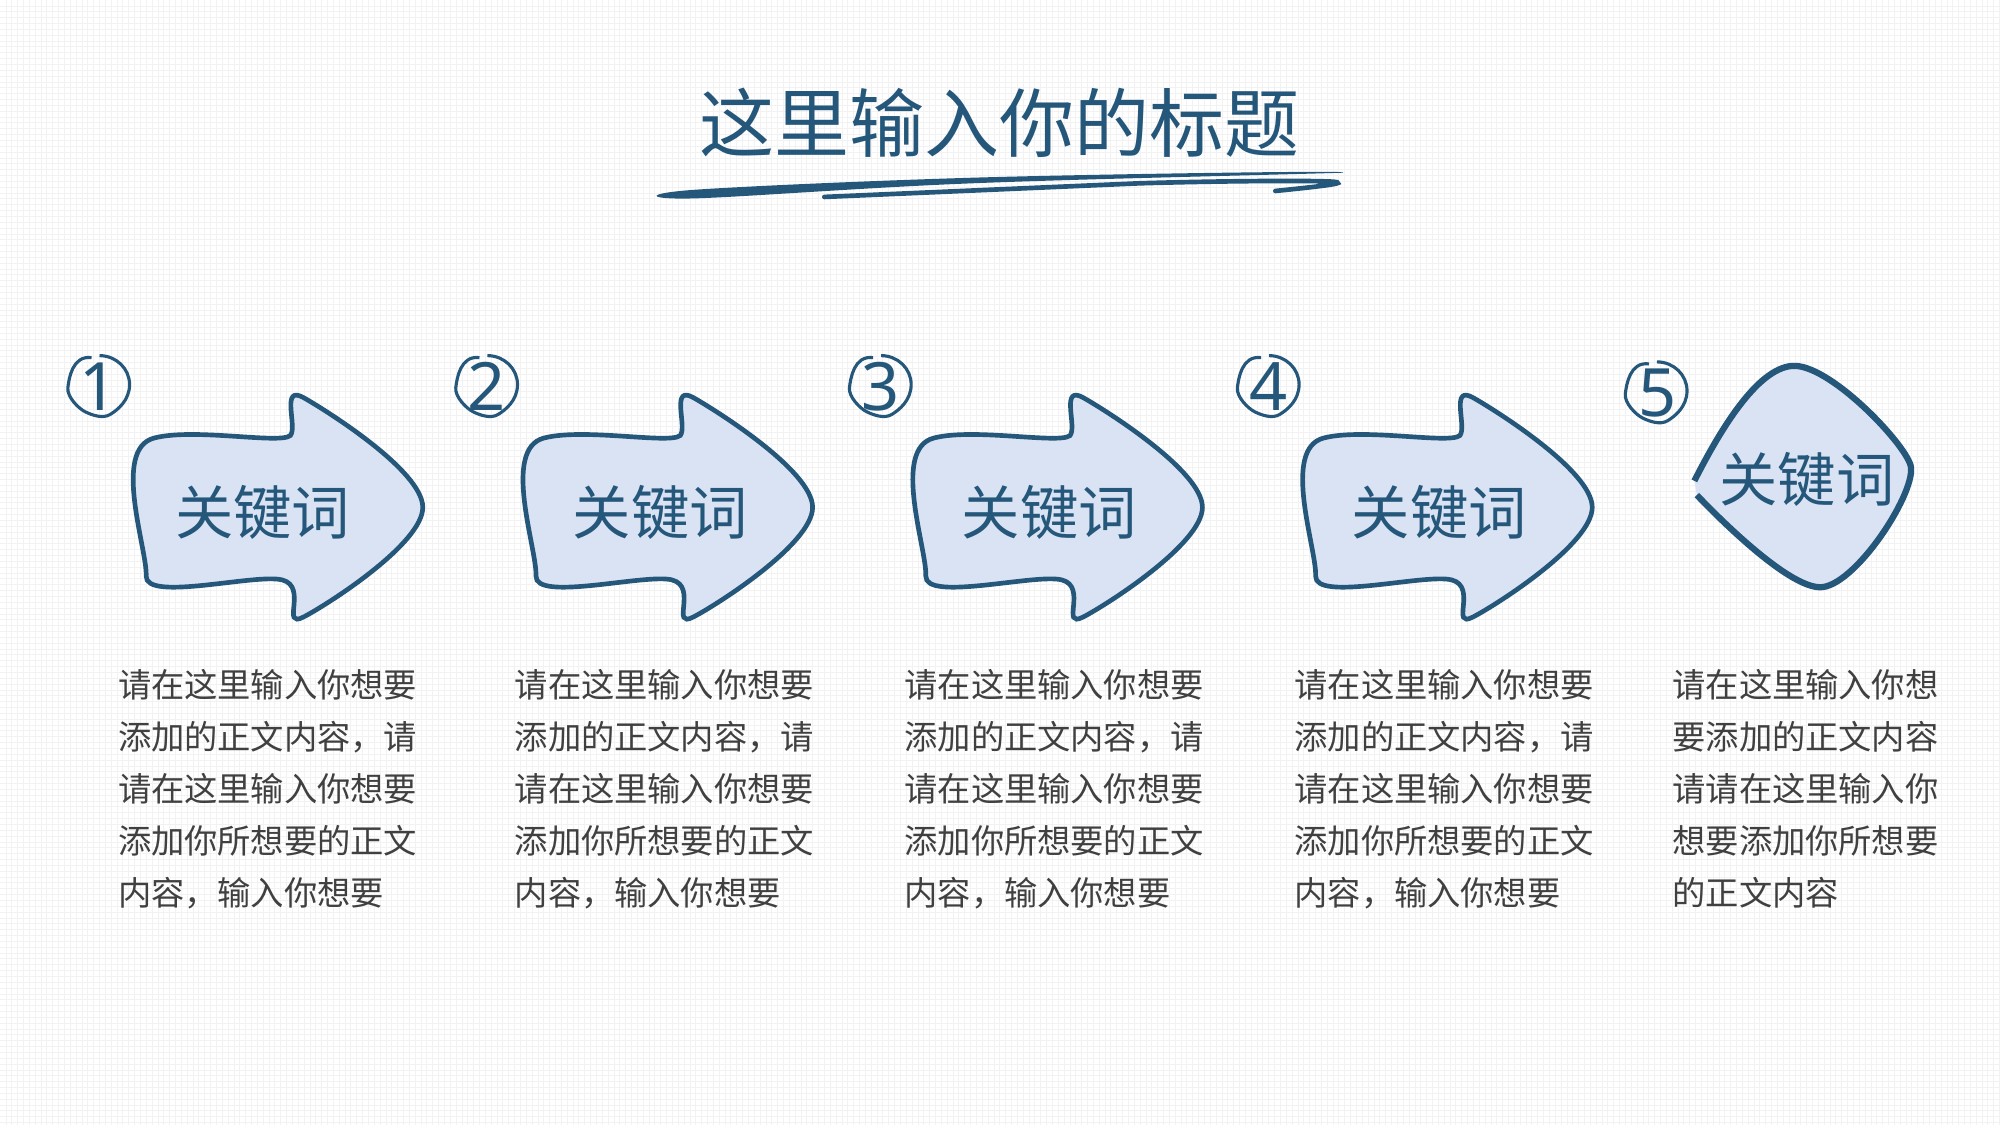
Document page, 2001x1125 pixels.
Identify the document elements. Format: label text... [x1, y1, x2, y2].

list 关键词 [1678, 443, 1936, 533]
list 请在这里输入你想要添加的正文内容，请请在这里输入你想要添加你所想要的正文内容，输入你想要 [103, 645, 439, 992]
list 关键词 [1310, 477, 1568, 567]
list 请在这里输入你想要添加的正文内容，请请在这里输入你想要添加你所想要的正文内容，输入你想要 [1279, 645, 1616, 992]
list 关键词 [920, 477, 1178, 567]
list 请在这里输入你想要添加的正文内容，请请在这里输入你想要添加你所想要的正文内容，输入你想要 [889, 645, 1226, 992]
list 关键词 [531, 477, 789, 567]
list 请在这里输入你想要添加的正文内容，请请在这里输入你想要添加你所想要的正文内容，输入你想要 [500, 645, 836, 992]
list 请在这里输入你想要添加的正文内容请请在这里输入你想要添加你所想要的正文内容 [1657, 645, 1956, 992]
list 关键词 [134, 477, 392, 567]
title 这里输入你的标题 [634, 79, 1366, 178]
